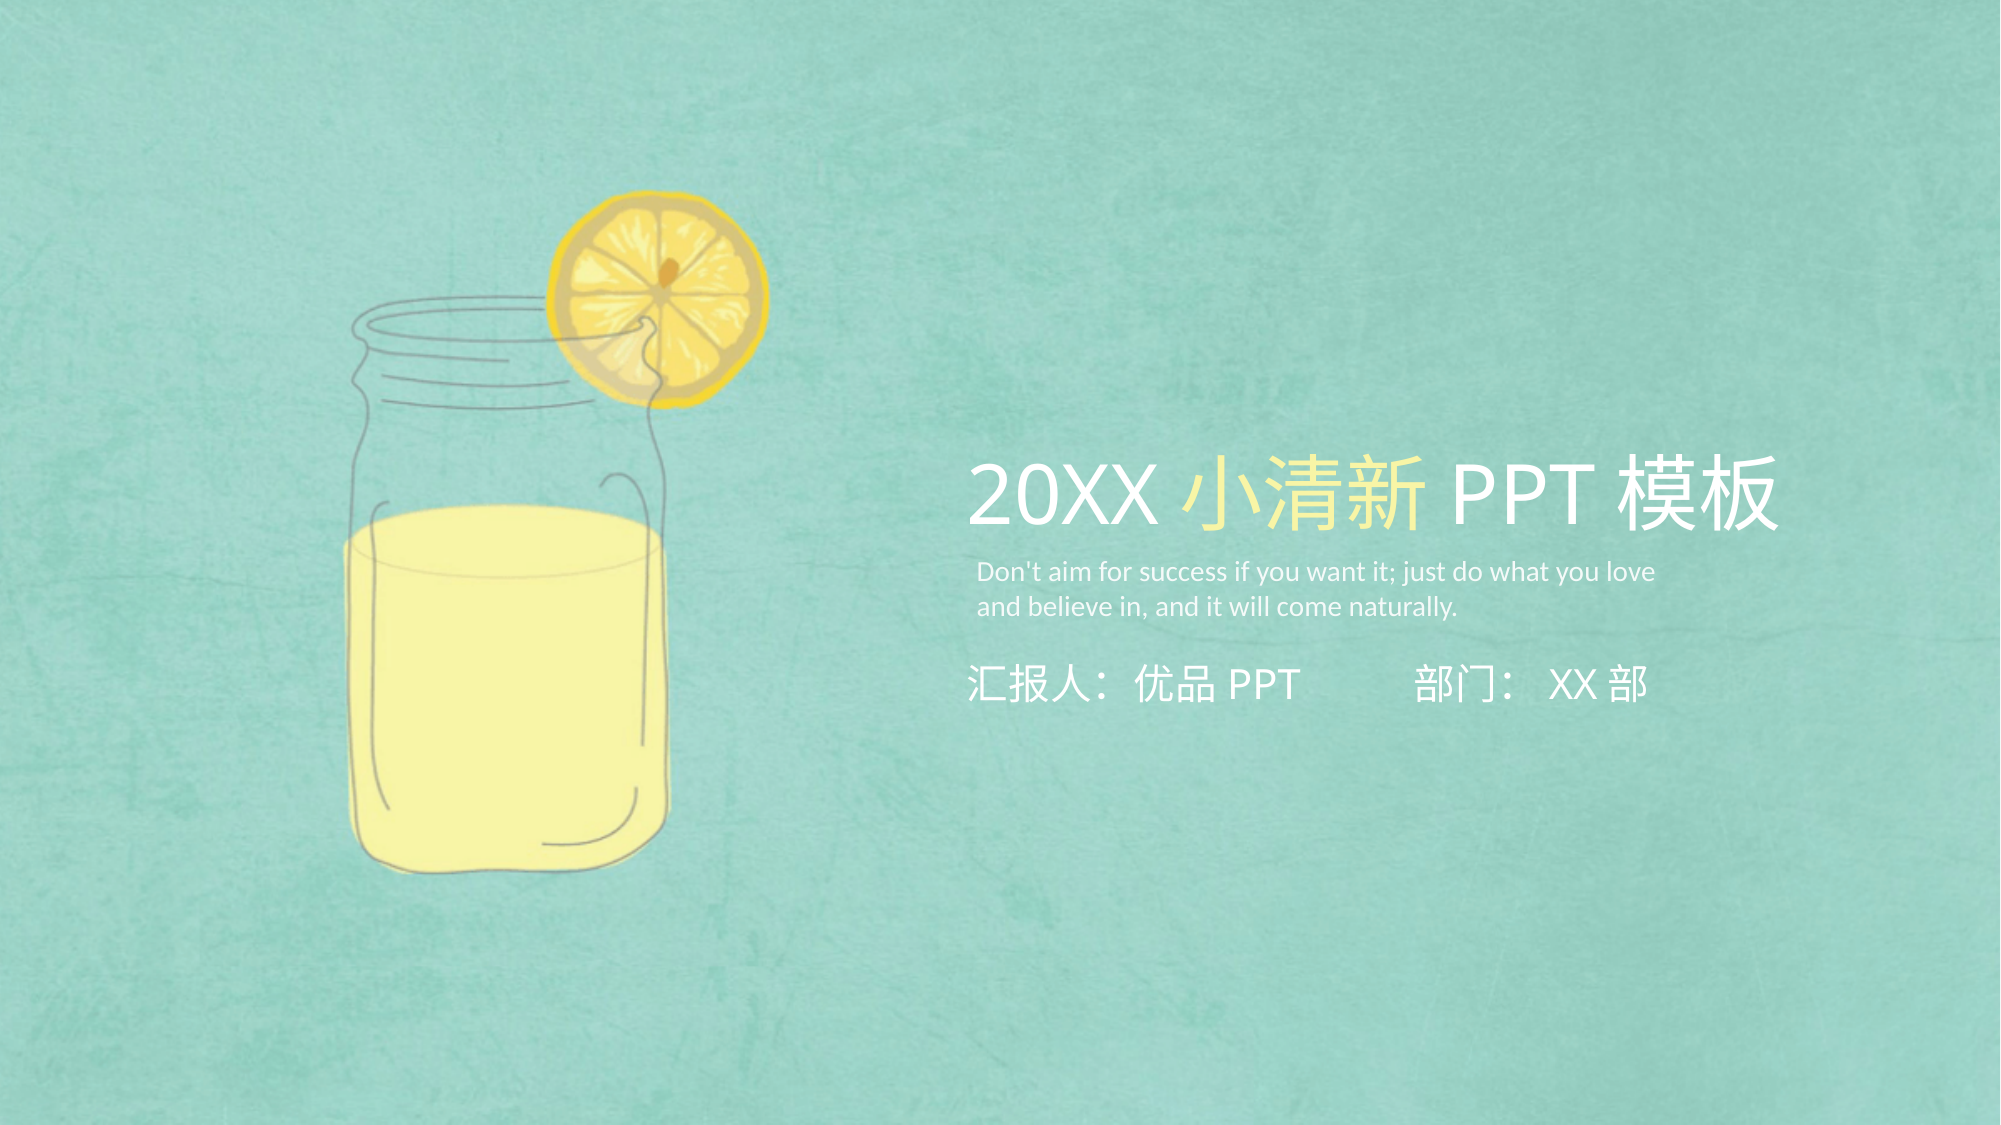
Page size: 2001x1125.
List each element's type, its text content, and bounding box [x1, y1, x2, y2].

text_box Don't aim for success if you want it; just do what you love and believe in, and it will come naturally. [961, 549, 1709, 630]
text_box 部门：XX部 [1398, 650, 1856, 715]
text_box 汇报人：优品PPT [951, 650, 1398, 715]
picture [0, 0, 2001, 1125]
text_box 20XX小清新PPT模板 [952, 433, 2000, 549]
